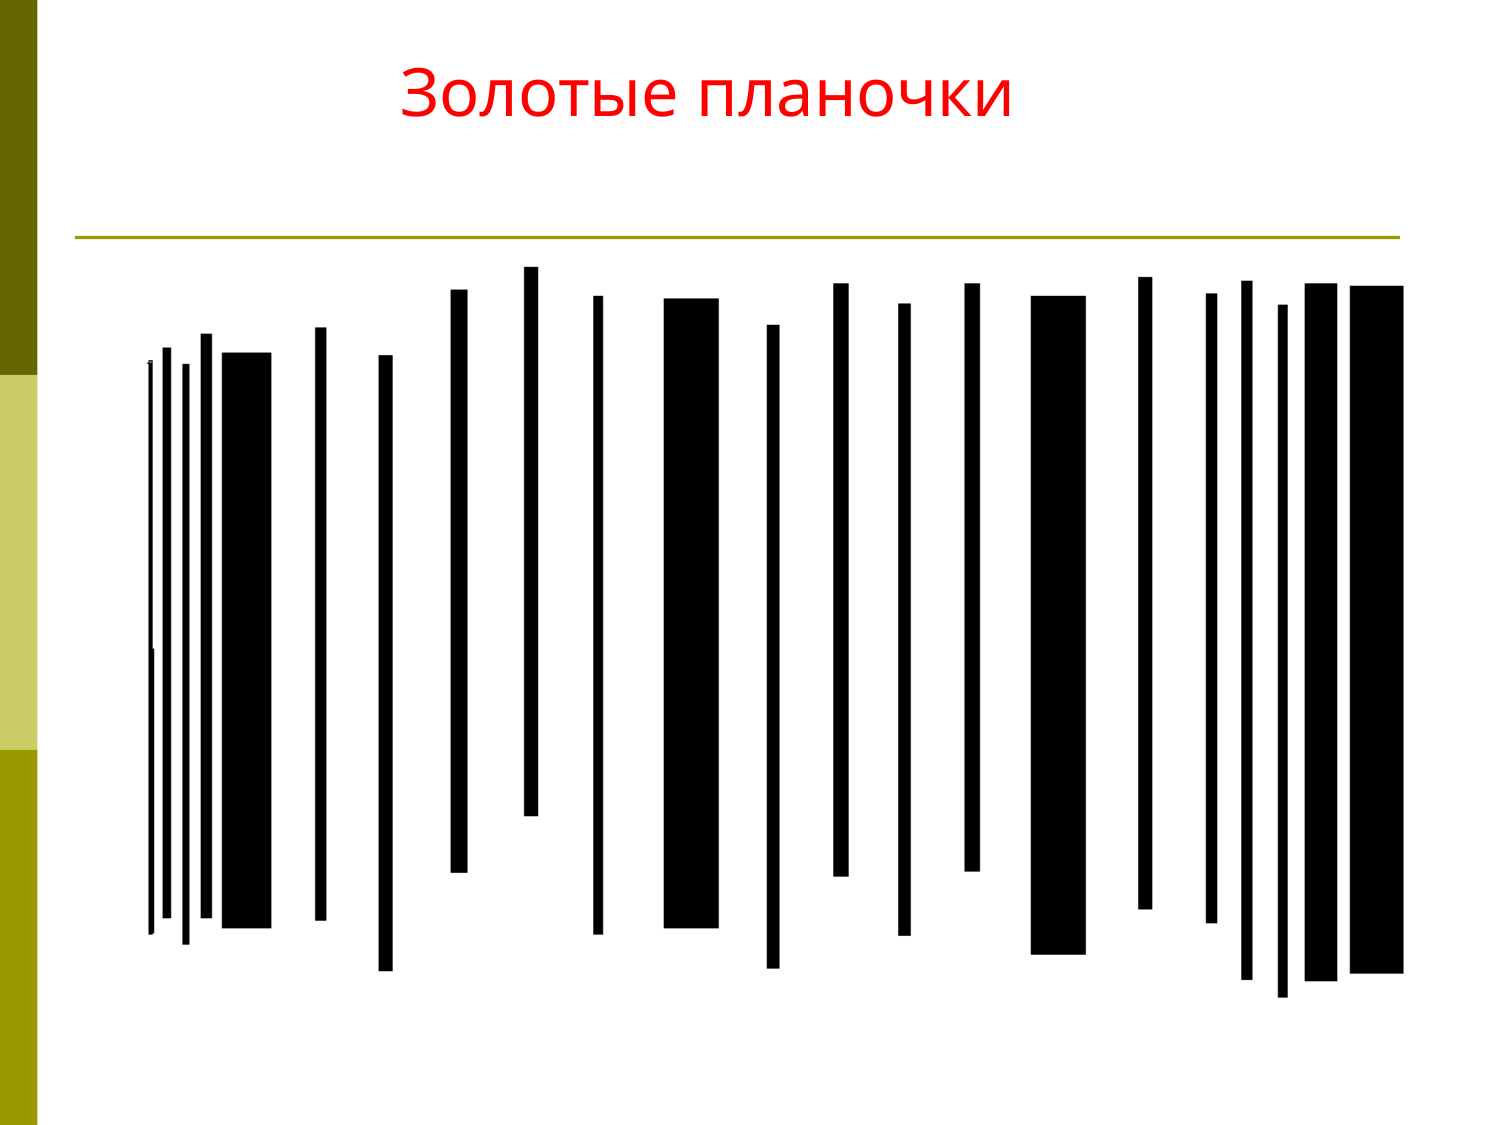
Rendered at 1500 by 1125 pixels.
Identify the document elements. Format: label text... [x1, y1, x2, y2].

title Золотые планочки [74, 45, 1426, 138]
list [88, 262, 1432, 1125]
